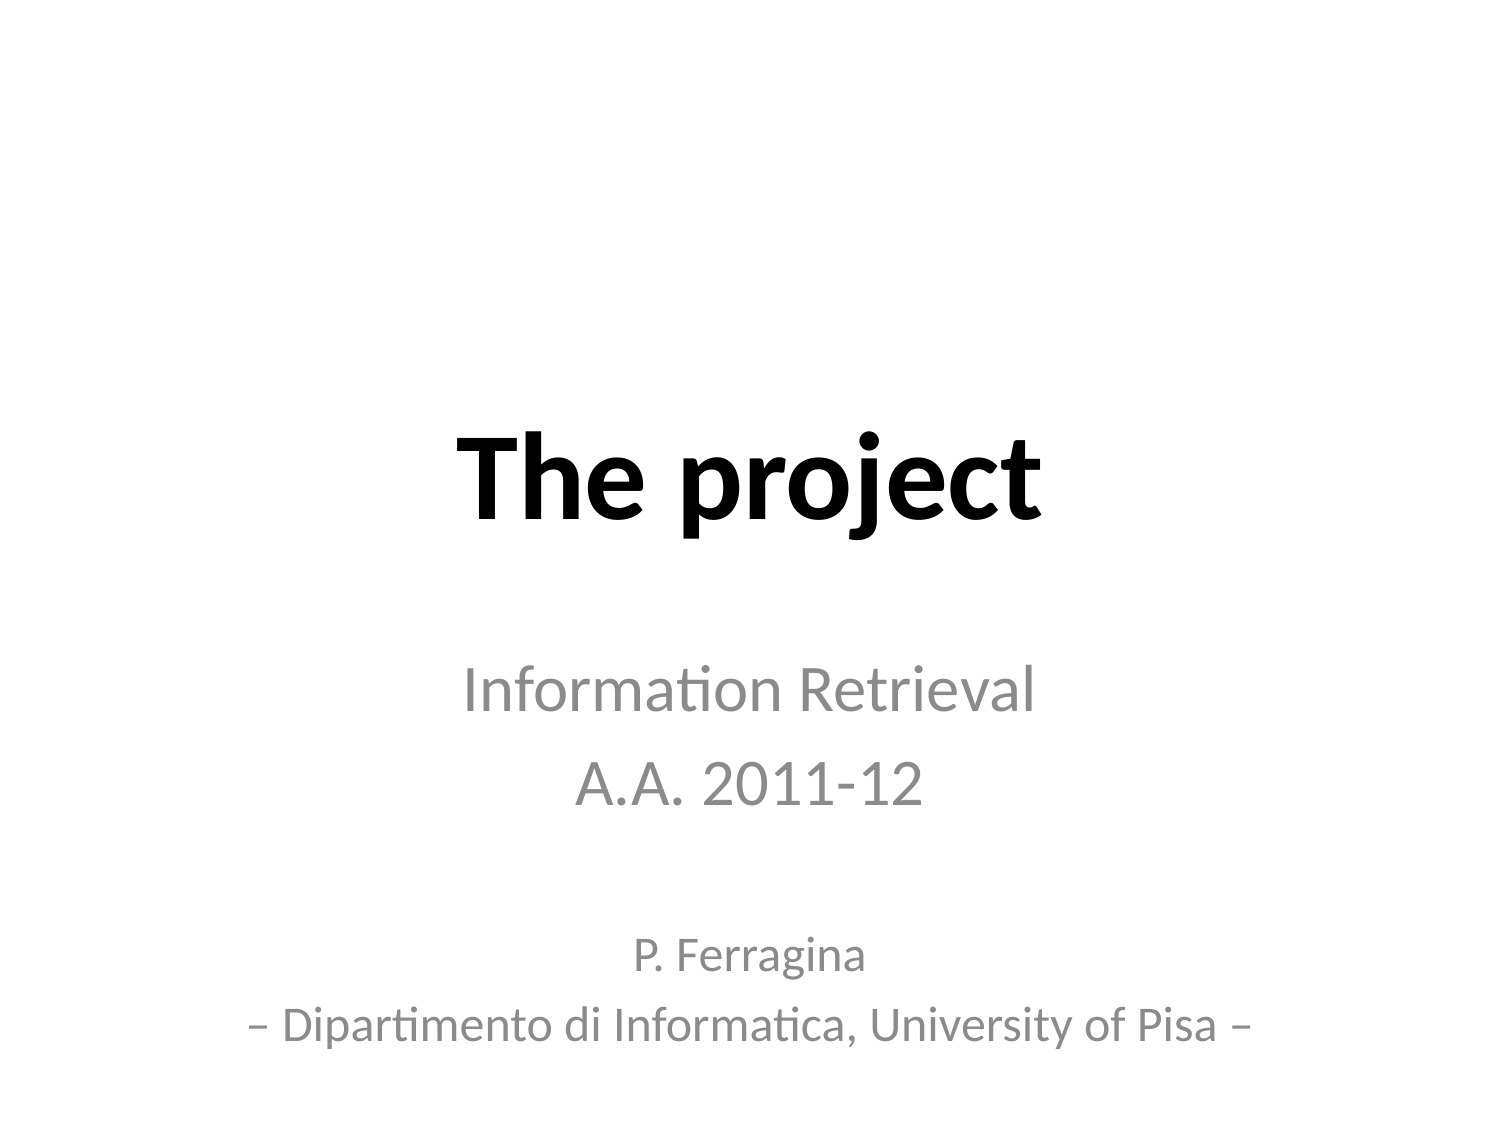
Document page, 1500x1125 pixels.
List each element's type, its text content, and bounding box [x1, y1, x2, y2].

subtitle Information Retrieval A.A. 2011-12 P. Ferragina – Dipartimento di Informatica, University of Pisa – [225, 637, 1275, 1079]
title The project [112, 349, 1388, 591]
